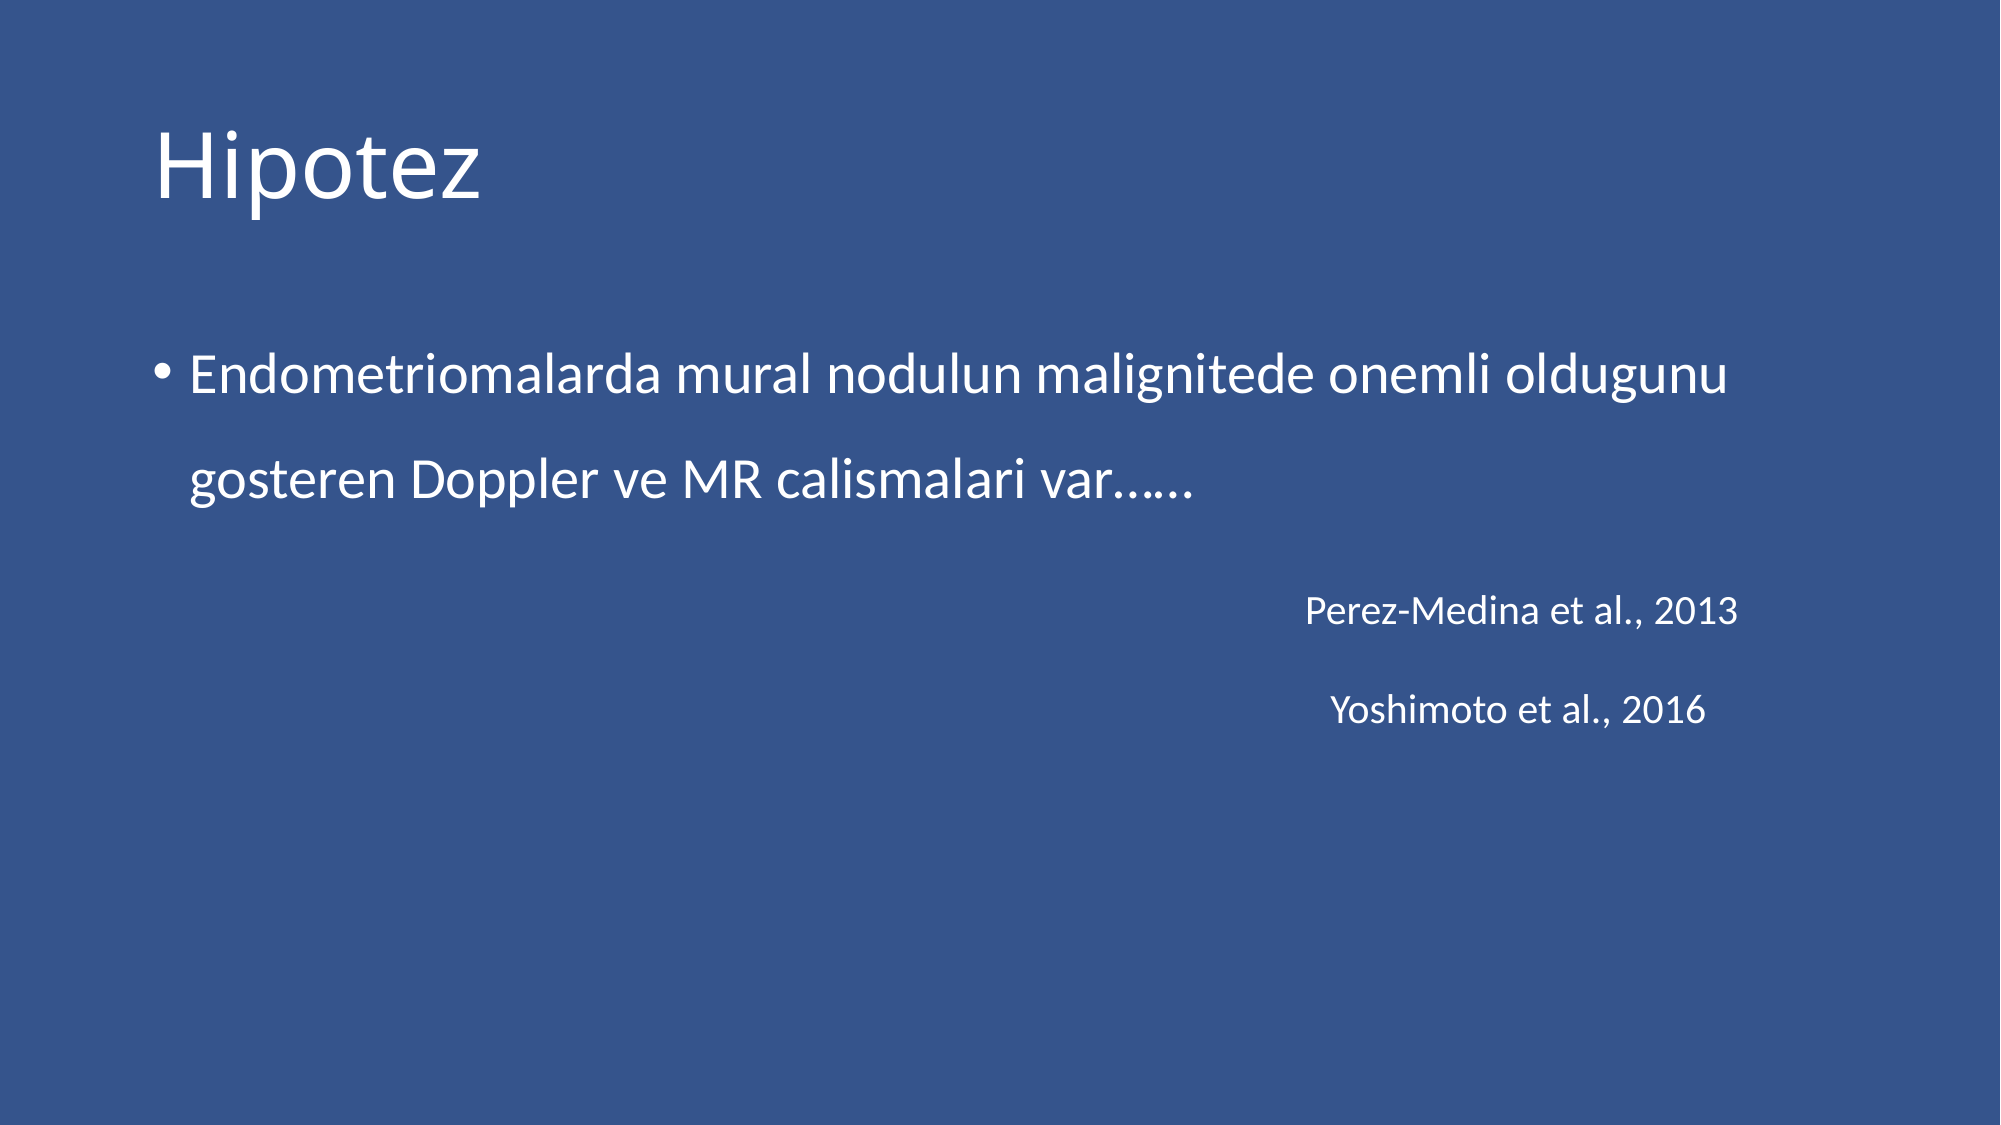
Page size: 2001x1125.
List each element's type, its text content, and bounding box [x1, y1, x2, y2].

list Endometriomalarda mural nodulun malignitede onemli oldugunu gosteren Doppler ve MR calismalari var…… Perez-Medina et al., 2013 Yoshimoto et al., 2016 [137, 293, 1863, 1007]
title Hipotez [137, 59, 1863, 278]
